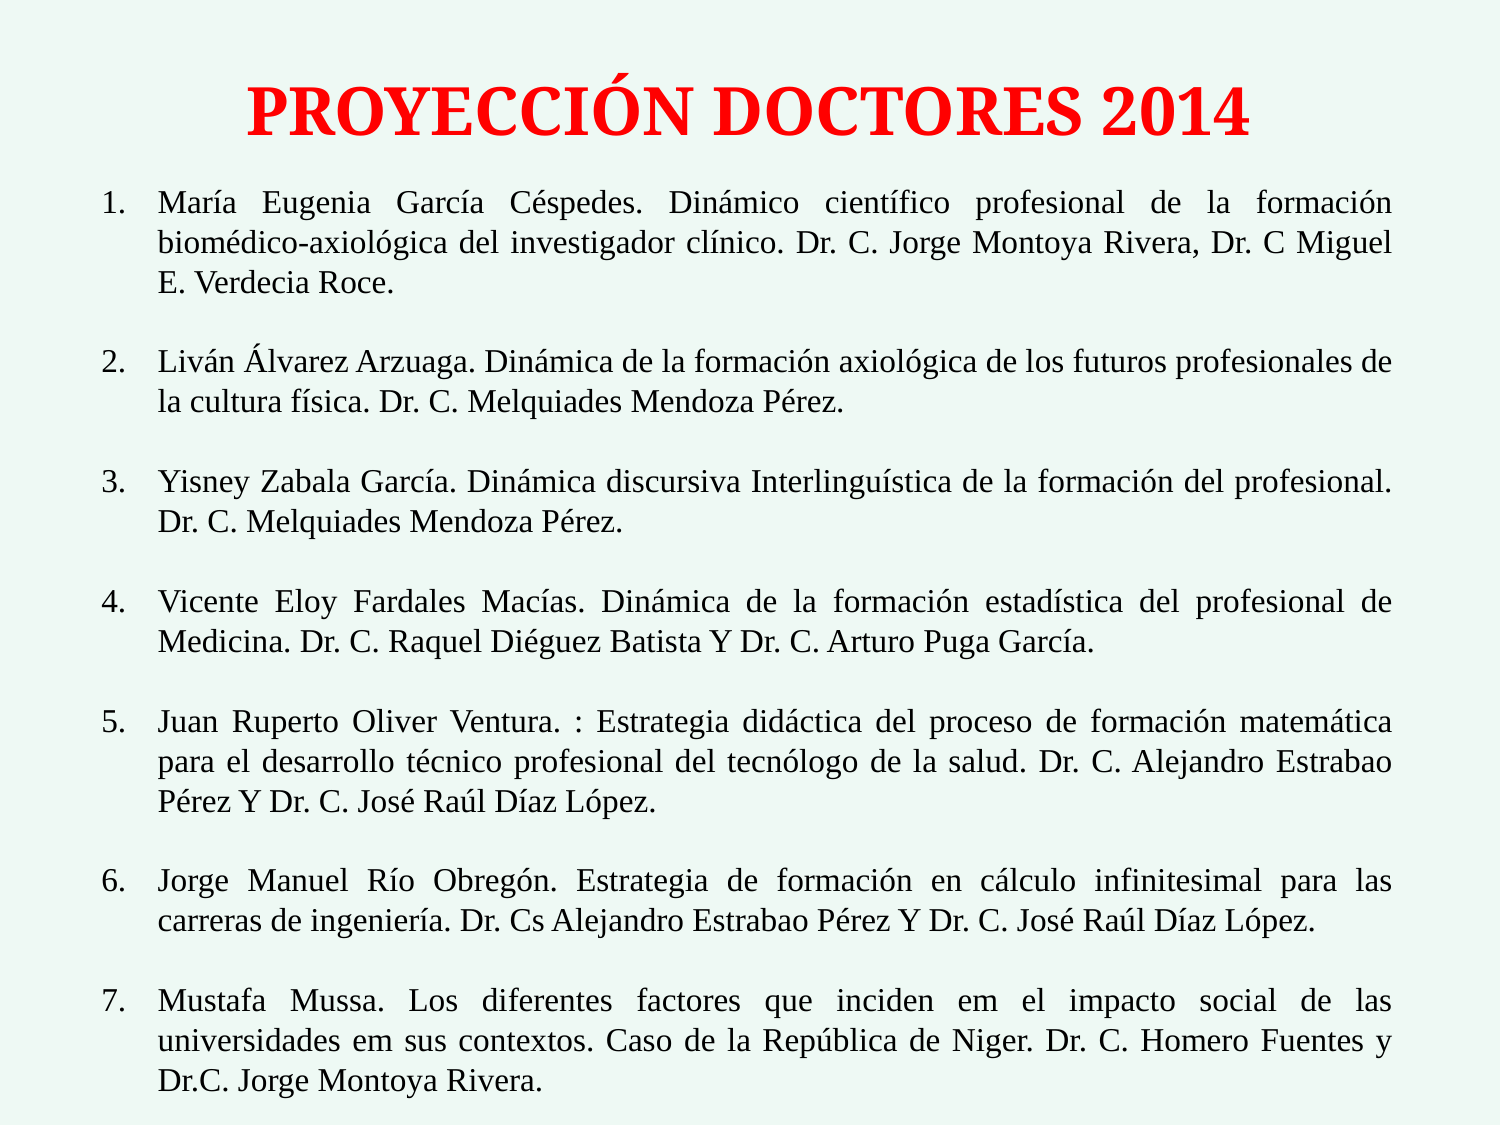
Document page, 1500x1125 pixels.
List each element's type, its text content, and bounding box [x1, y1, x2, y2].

title PROYECCIÓN DOCTORES 2014 [111, 42, 1387, 172]
text_box María Eugenia García Céspedes. Dinámico científico profesional de la formación biomédico-axiológica del investigador clínico. Dr. C. Jorge Montoya Rivera, Dr. C Miguel E. Verdecia Roce. Liván Álvarez Arzuaga. Dinámica de la formación axiológica de los futuros profesionales de la cultura física. Dr. C. Melquiades Mendoza Pérez. Yisney Zabala García. Dinámica discursiva Interlinguística de la formación del profesional. Dr. C. Melquiades Mendoza Pérez. Vicente Eloy Fardales Macías. Dinámica de la formación estadística del profesional de Medicina. Dr. C. Raquel Diéguez Batista Y Dr. C. Arturo Puga García. Juan Ruperto Oliver Ventura. : Estrategia didáctica del proceso de formación matemática para el desarrollo técnico profesional del tecnólogo de la salud. Dr. C. Alejandro Estrabao Pérez Y Dr. C. José Raúl Díaz López. Jorge Manuel Río Obregón. Estrategia de formación en cálculo infinitesimal para las carreras de ingeniería. Dr. Cs Alejandro Estrabao Pérez Y Dr. C. José Raúl Díaz López. Mustafa Mussa. Los diferentes factores que inciden em el impacto social de las universidades em sus contextos. Caso de la República de Niger. Dr. C. Homero Fuentes y Dr.C. Jorge Montoya Rivera. [86, 172, 1410, 1106]
